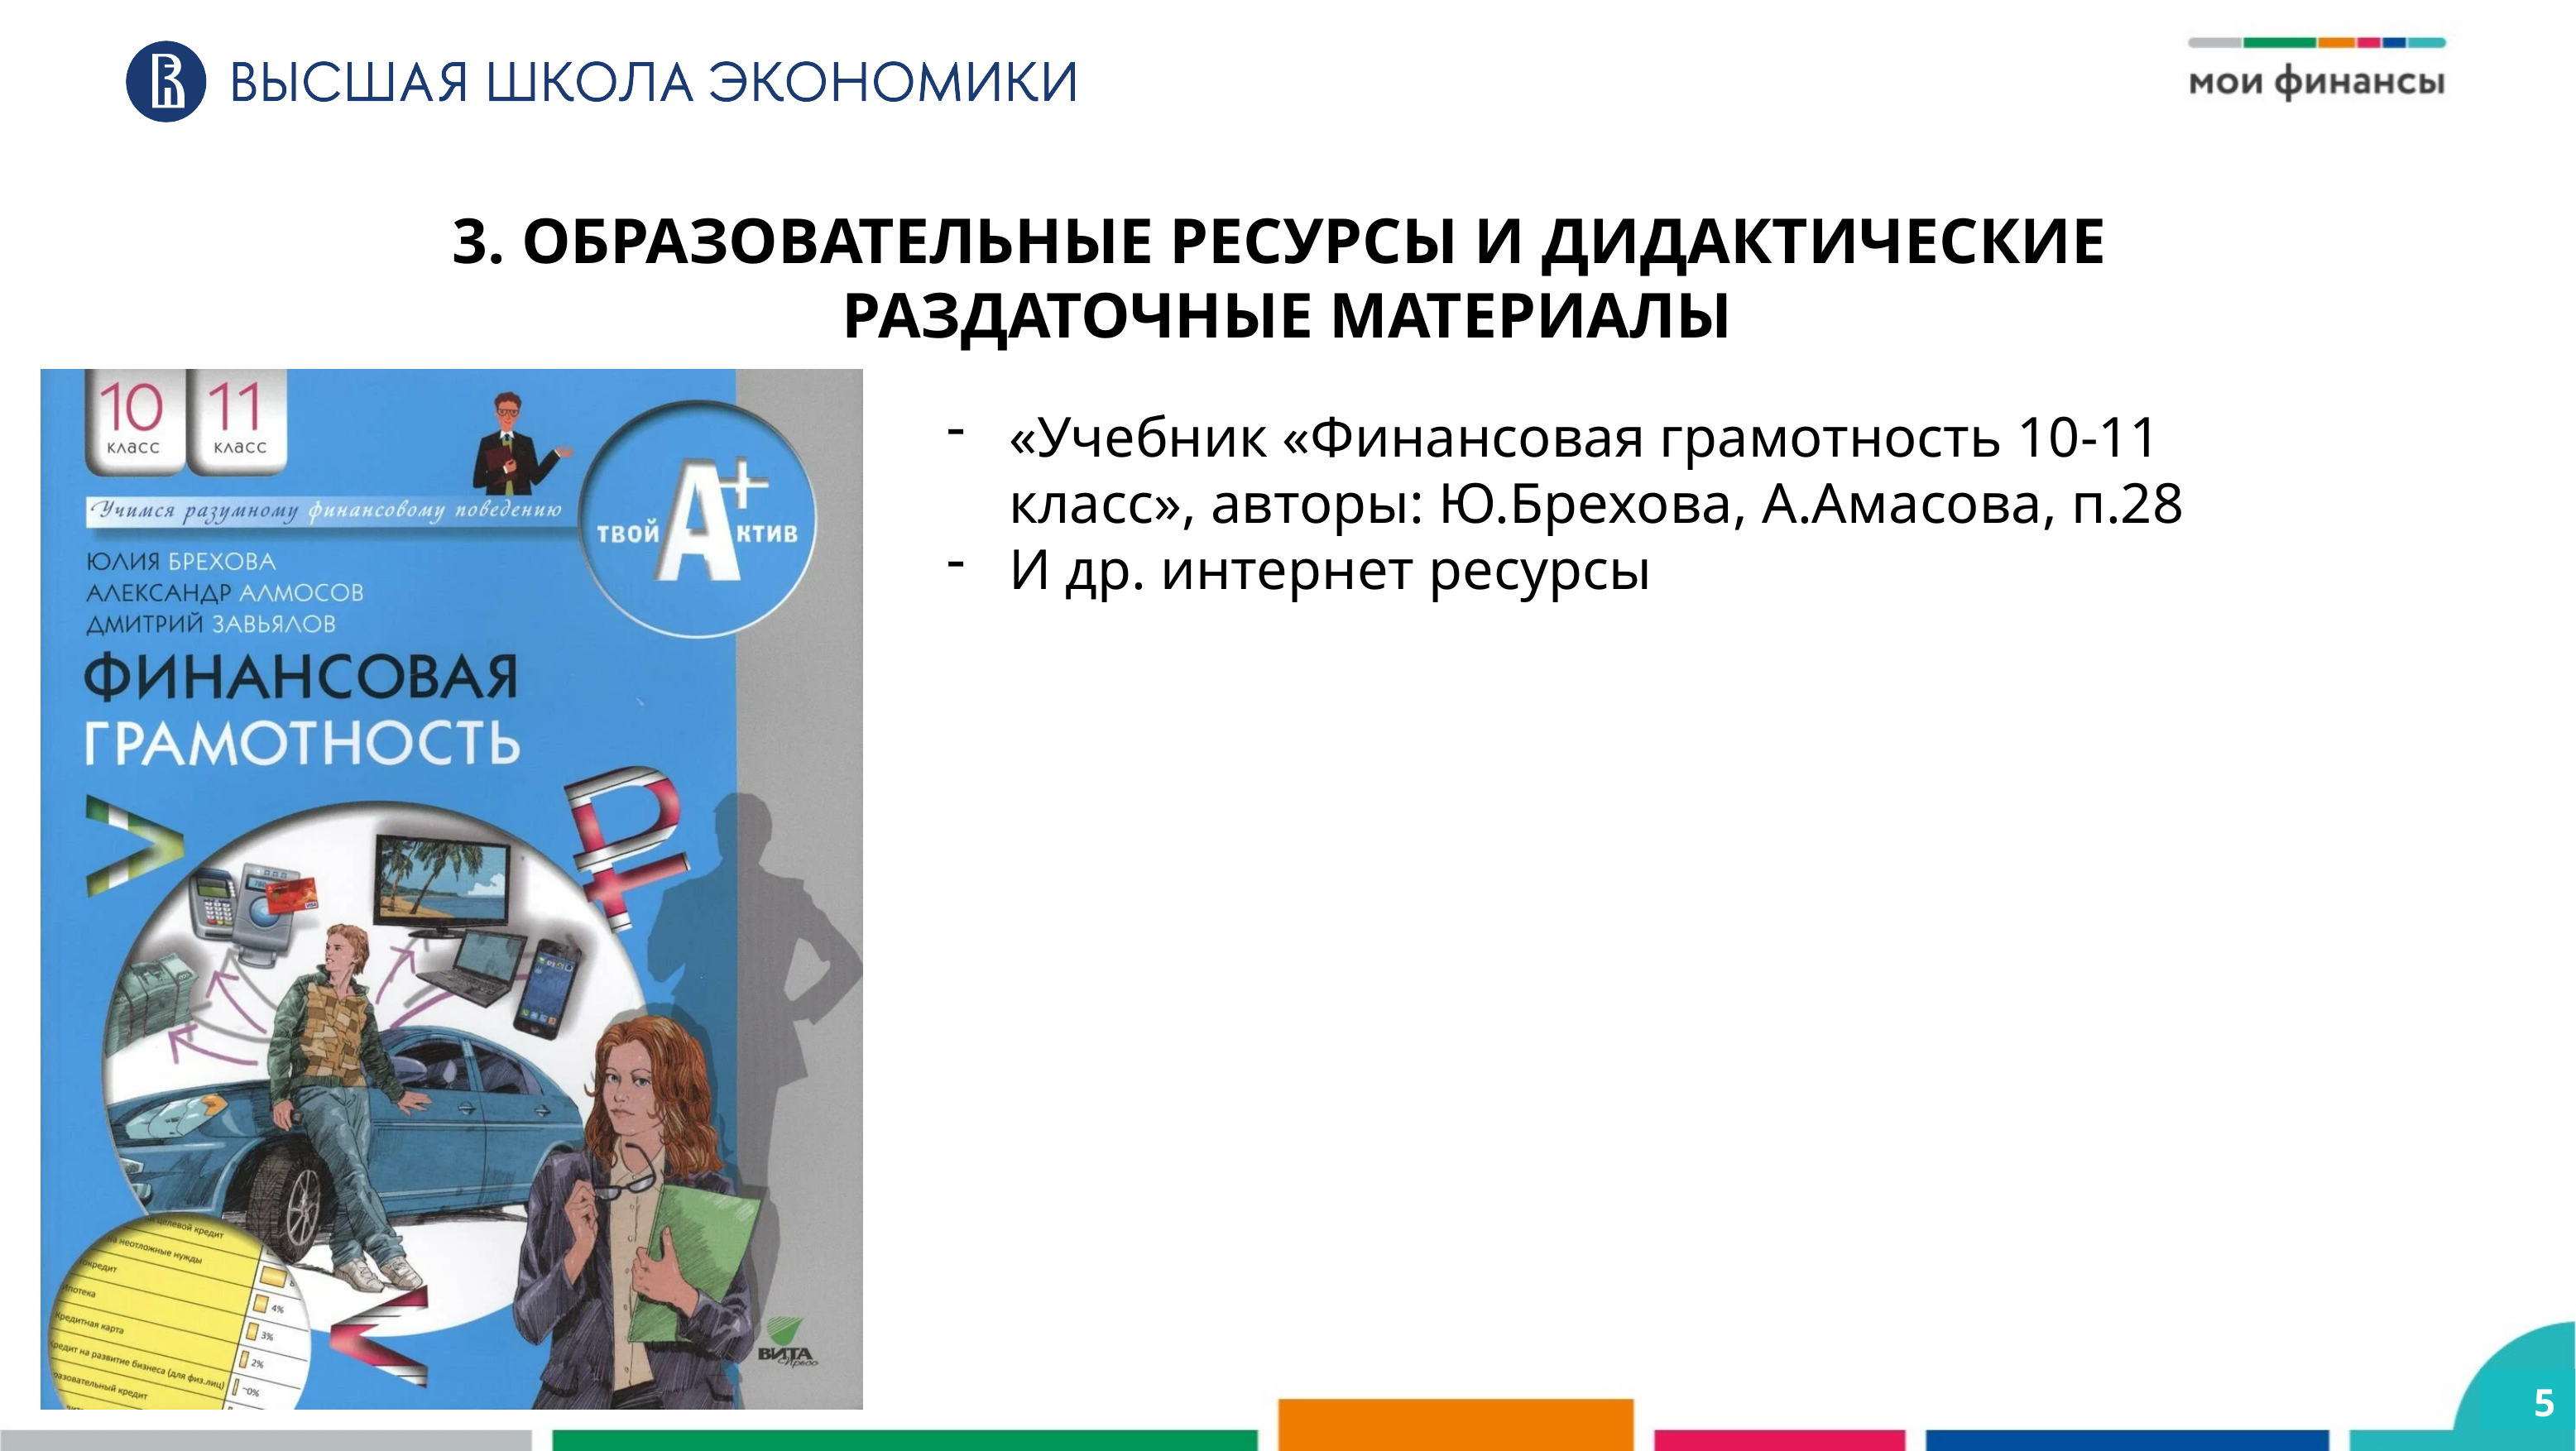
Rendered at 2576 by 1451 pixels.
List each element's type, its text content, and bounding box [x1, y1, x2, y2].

text_box «Учебник «Финансовая грамотность 10-11 класс», авторы: Ю.Брехова, А.Амасова, п.28 И др. интернет ресурсы [934, 395, 2225, 739]
text_box 5 [2480, 1368, 2576, 1430]
picture [0, 361, 2576, 1451]
text_box 3. ОБРАЗОВАТЕЛЬНЫЕ РЕСУРСЫ И ДИДАКТИЧЕСКИЕ РАЗДАТОЧНЫЕ МАТЕРИАЛЫ [0, 192, 2576, 361]
picture [0, 0, 2576, 192]
